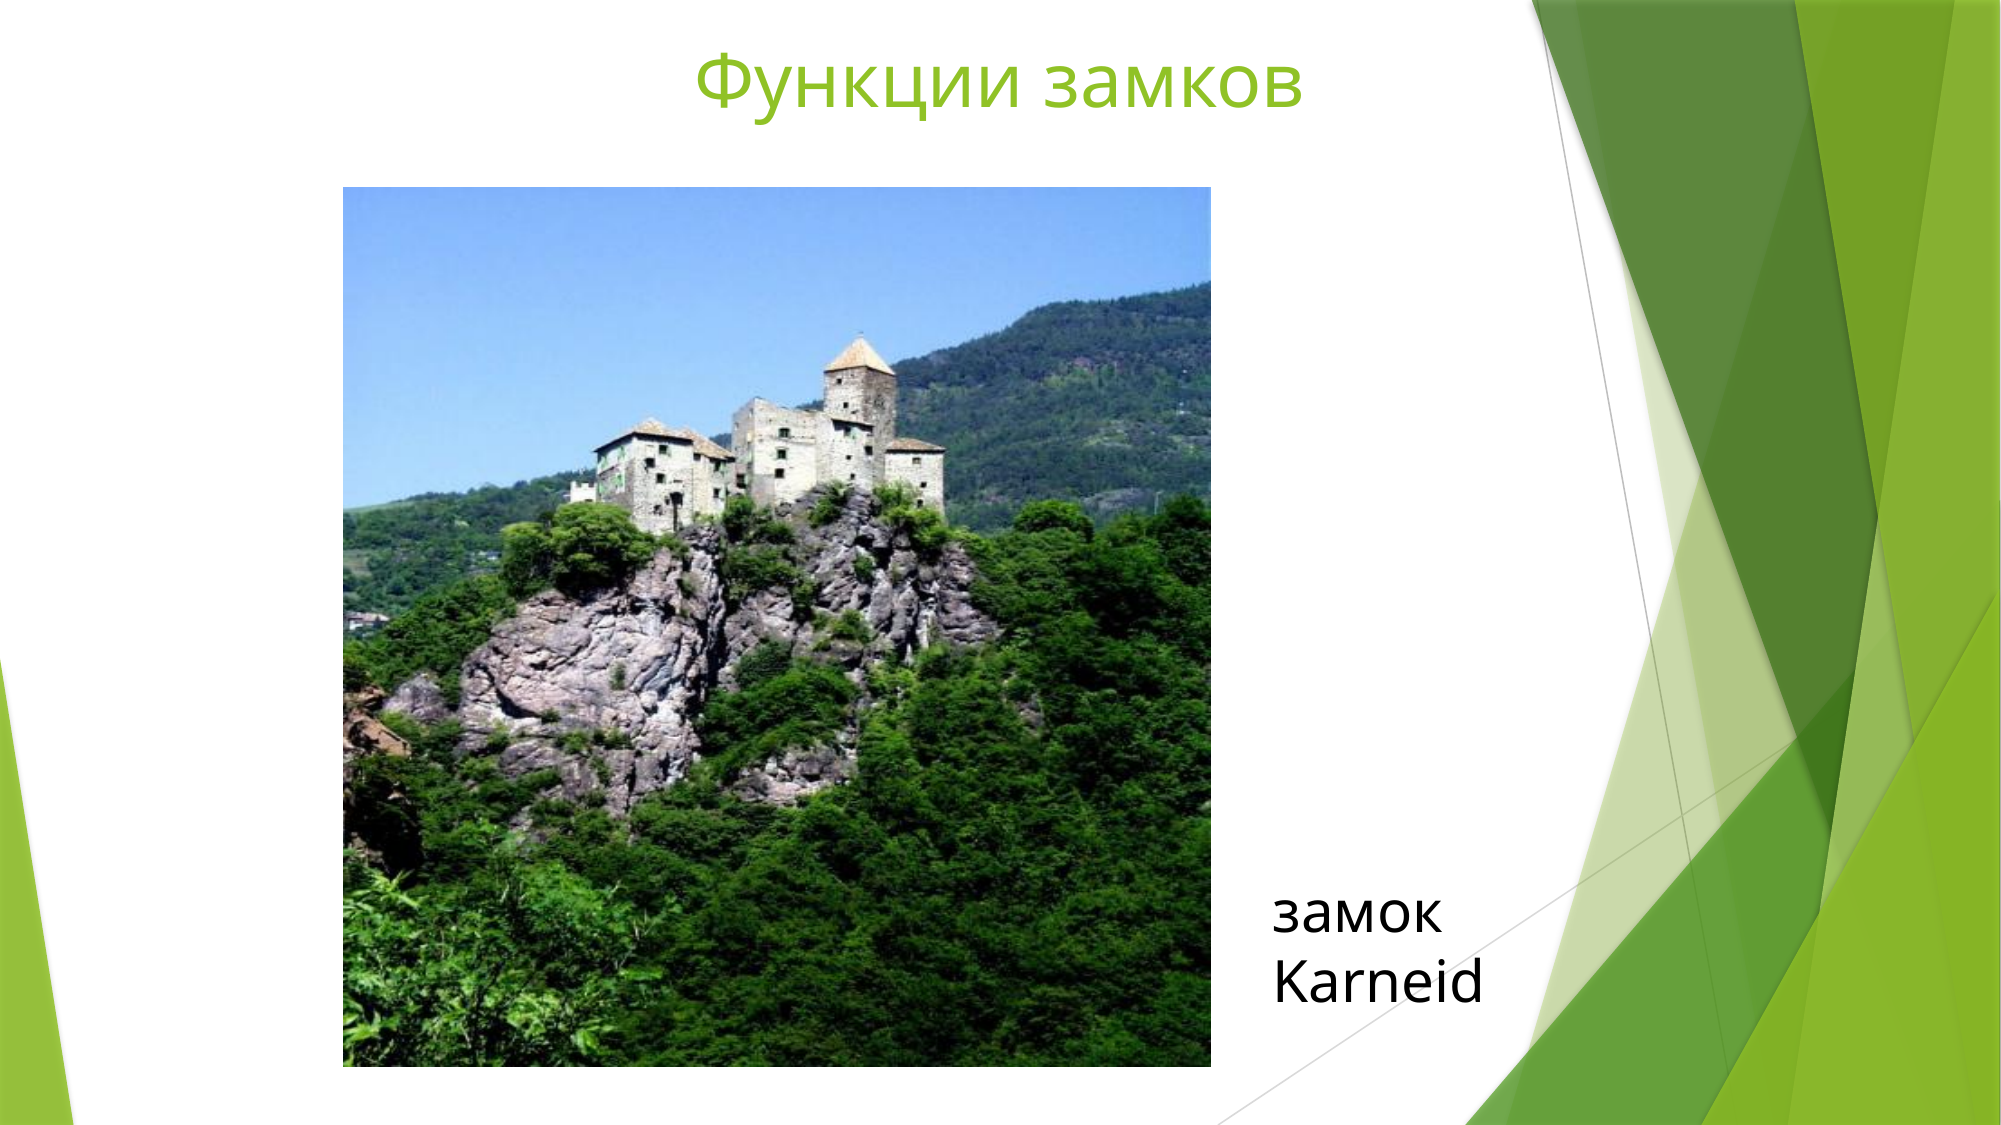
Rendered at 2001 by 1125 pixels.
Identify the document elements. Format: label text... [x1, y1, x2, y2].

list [343, 186, 1212, 1067]
title Функции замков [324, 24, 1675, 164]
text_box замок Karneid [1257, 867, 1634, 1022]
